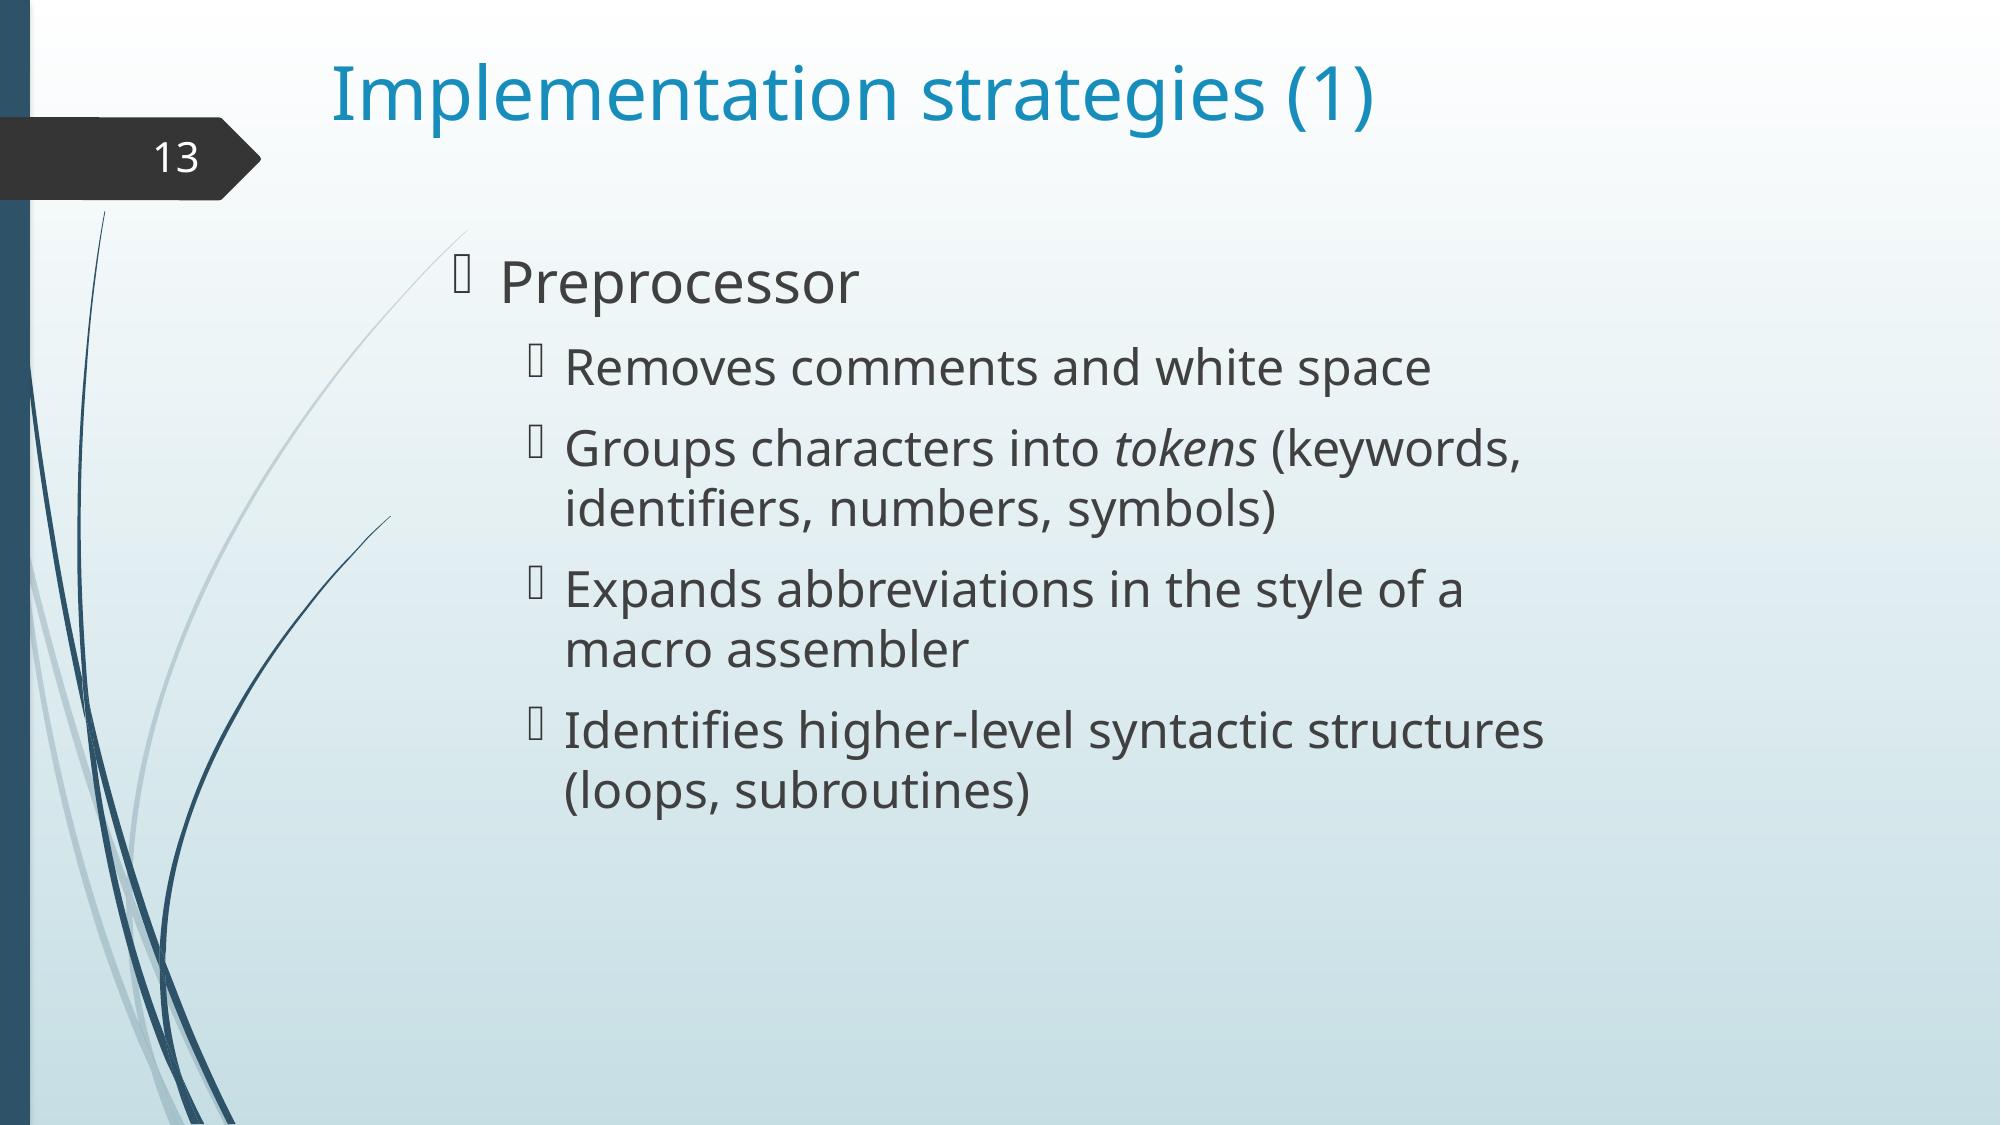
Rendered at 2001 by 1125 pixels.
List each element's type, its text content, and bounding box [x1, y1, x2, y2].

list Preprocessor Removes comments and white space Groups characters into tokens (keywords, identifiers, numbers, symbols) Expands abbreviations in the style of a macro assembler Identifies higher-level syntactic structures (loops, subroutines) [362, 237, 1638, 938]
title Implementation strategies (1) [316, 37, 1713, 225]
slide_number 13 [87, 129, 216, 190]
